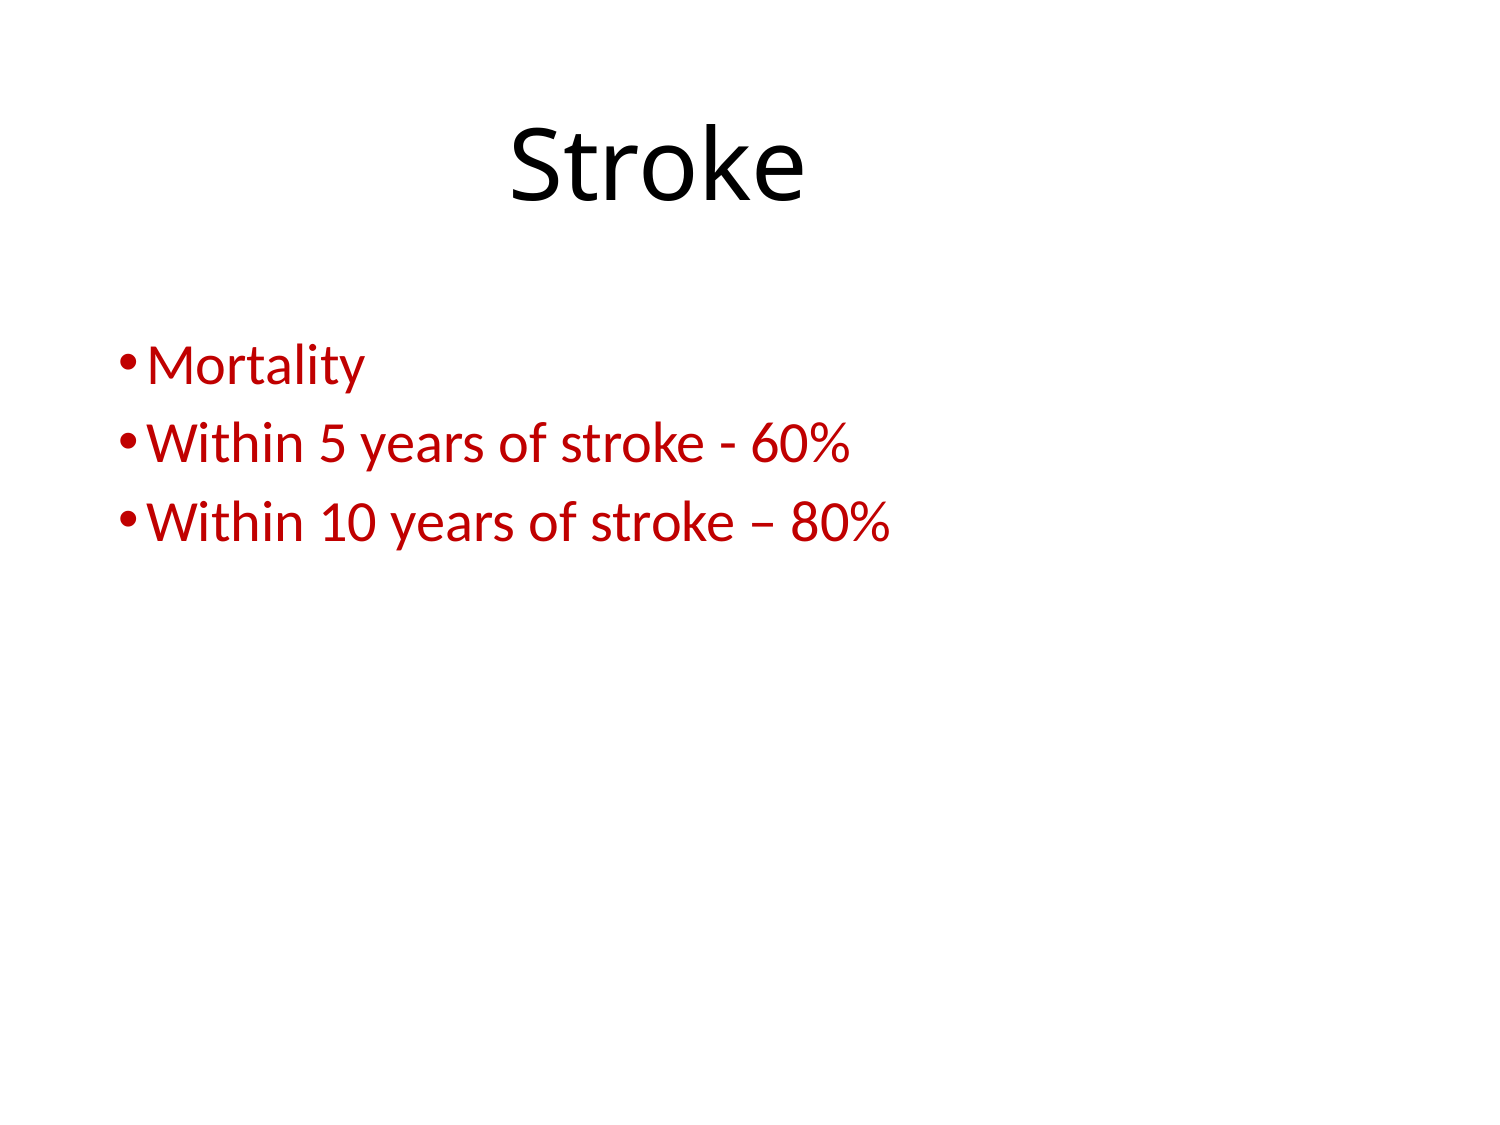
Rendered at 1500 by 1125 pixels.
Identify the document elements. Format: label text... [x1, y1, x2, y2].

list Mortality Within 5 years of stroke - 60% Within 10 years of stroke – 80% [103, 326, 1397, 1041]
title Stroke [103, 59, 1397, 278]
